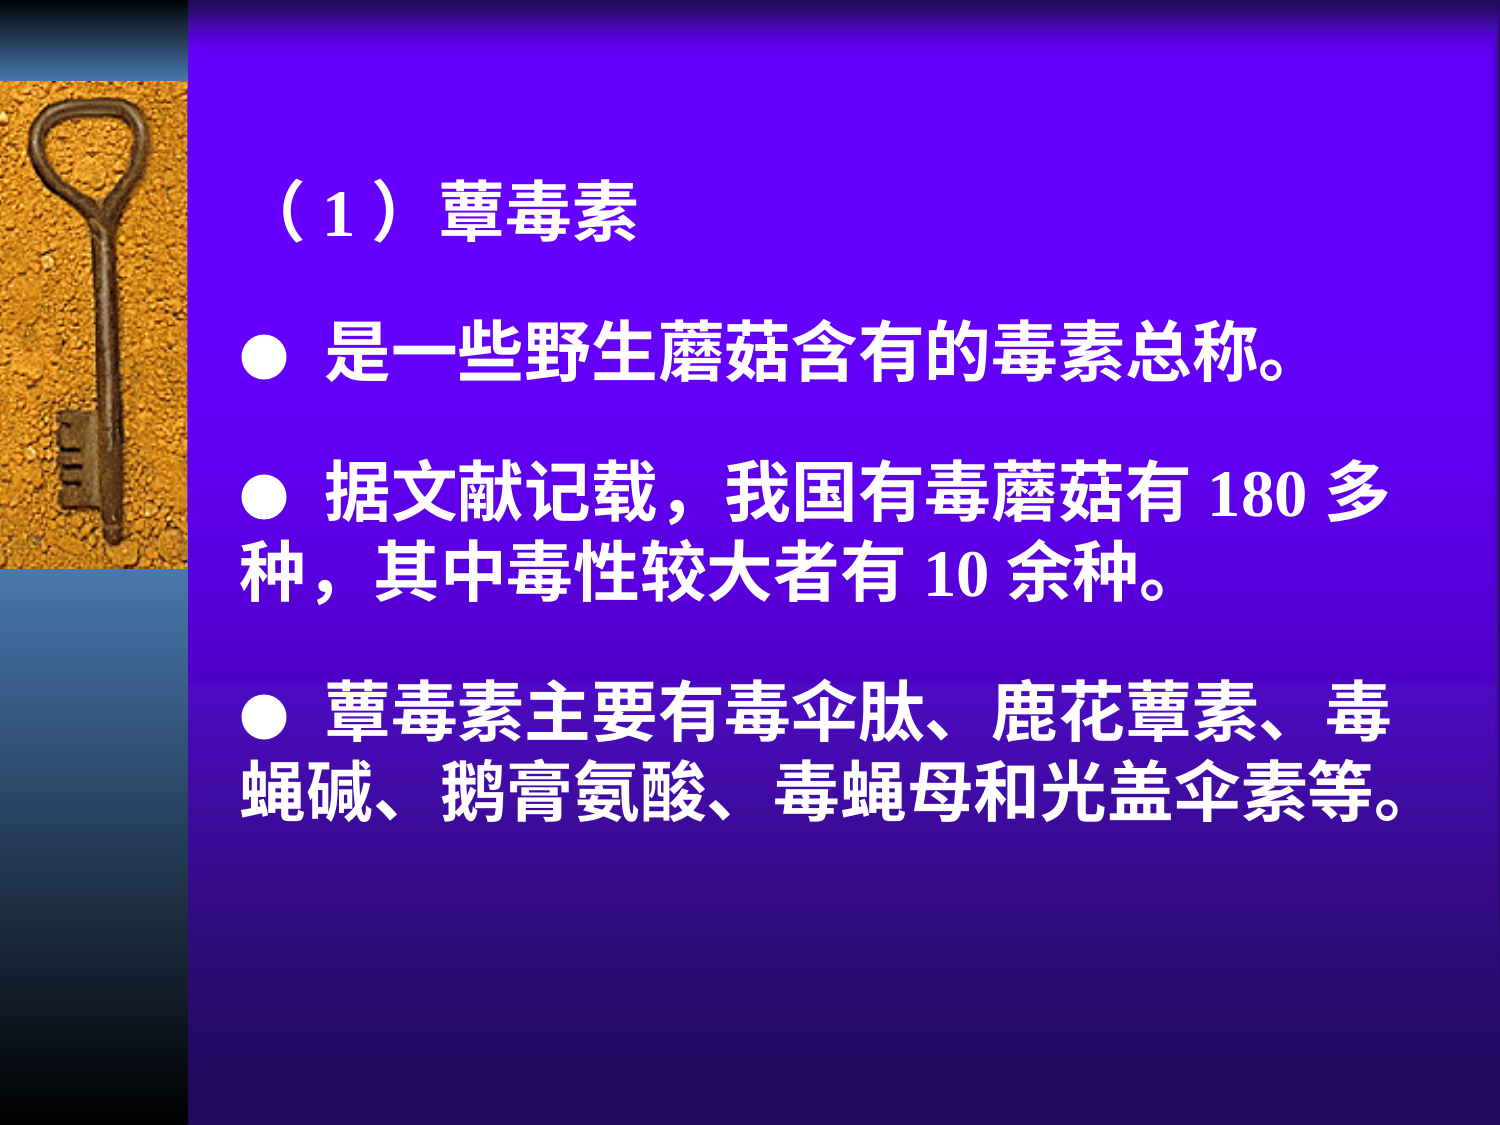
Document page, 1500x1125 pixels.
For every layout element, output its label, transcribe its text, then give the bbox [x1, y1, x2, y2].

picture [0, 0, 1500, 1125]
text_box （1）蕈毒素 ● 是一些野生蘑菇含有的毒素总称。 ● 据文献记载，我国有毒蘑菇有180多种，其中毒性较大者有10余种。 ● 蕈毒素主要有毒伞肽、鹿花蕈素、毒蝇碱、鹅膏氨酸、毒蝇母和光盖伞素等。 [225, 162, 1412, 837]
